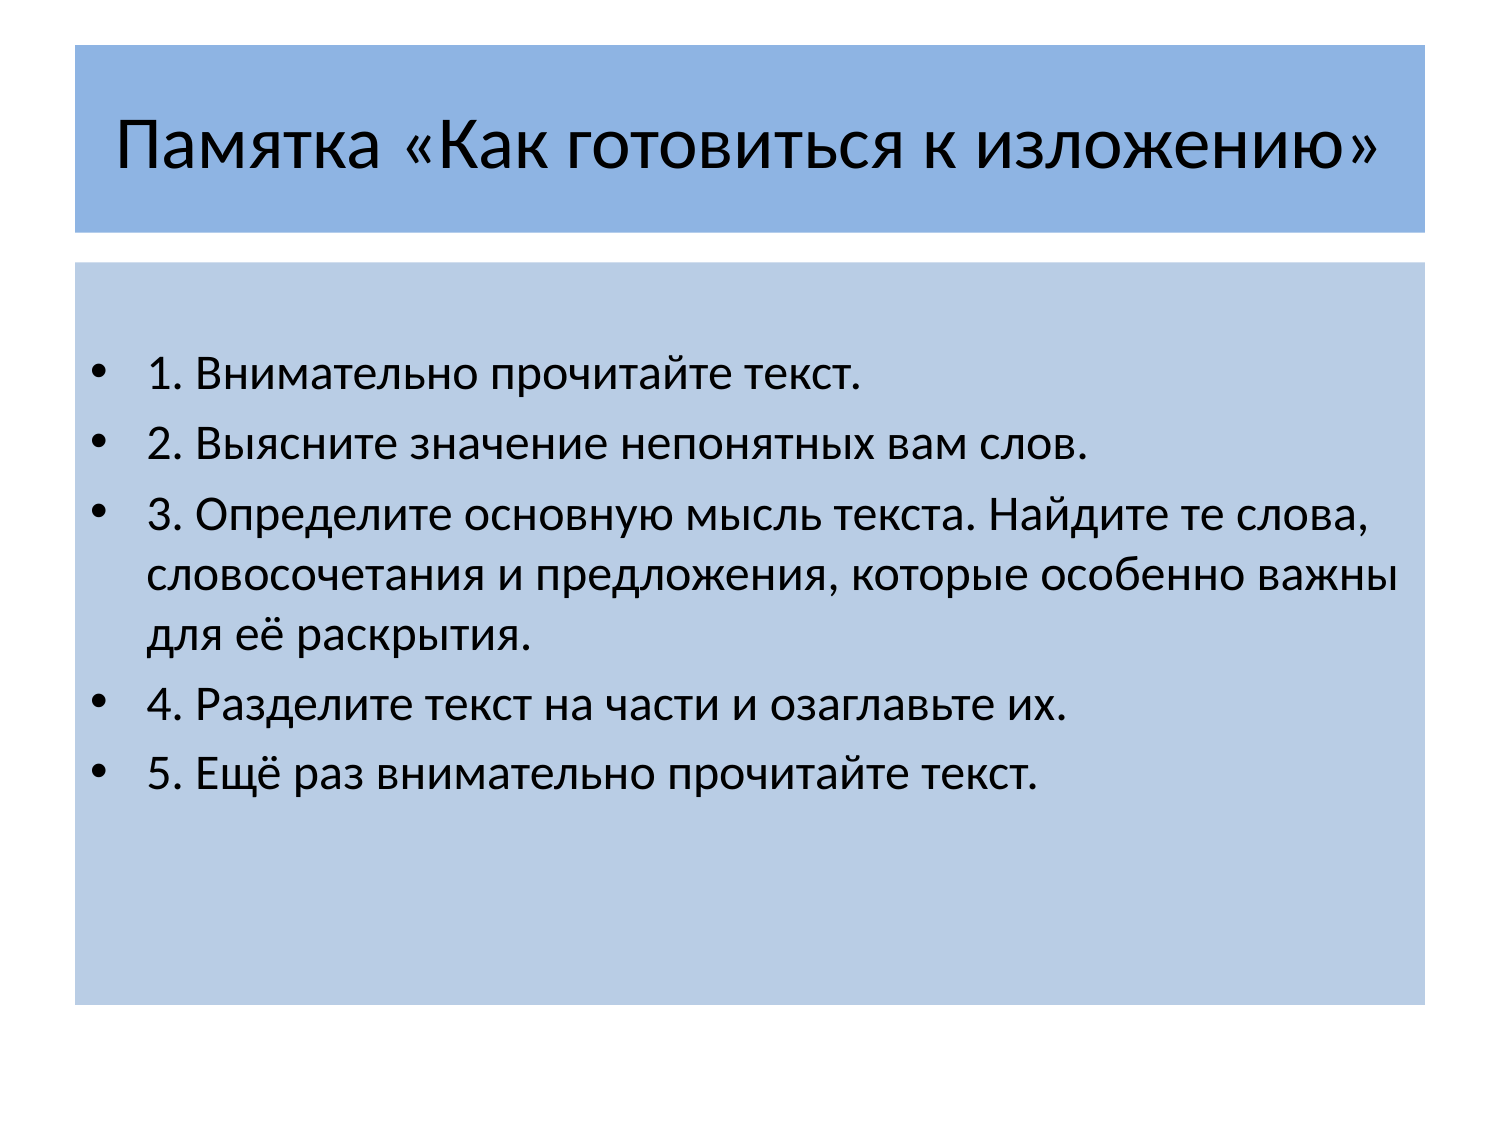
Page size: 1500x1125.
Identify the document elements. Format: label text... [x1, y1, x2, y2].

list 1. Внимательно прочитайте текст. 2. Выясните значение непонятных вам слов. 3. Определите основную мысль текста. Найдите те слова, словосочетания и предложения, которые особенно важны для её раскрытия. 4. Разделите текст на части и озаглавьте их. 5. Ещё раз внимательно прочитайте текст. [75, 262, 1425, 1005]
title Памятка «Как готовиться к изложению» [75, 45, 1425, 233]
